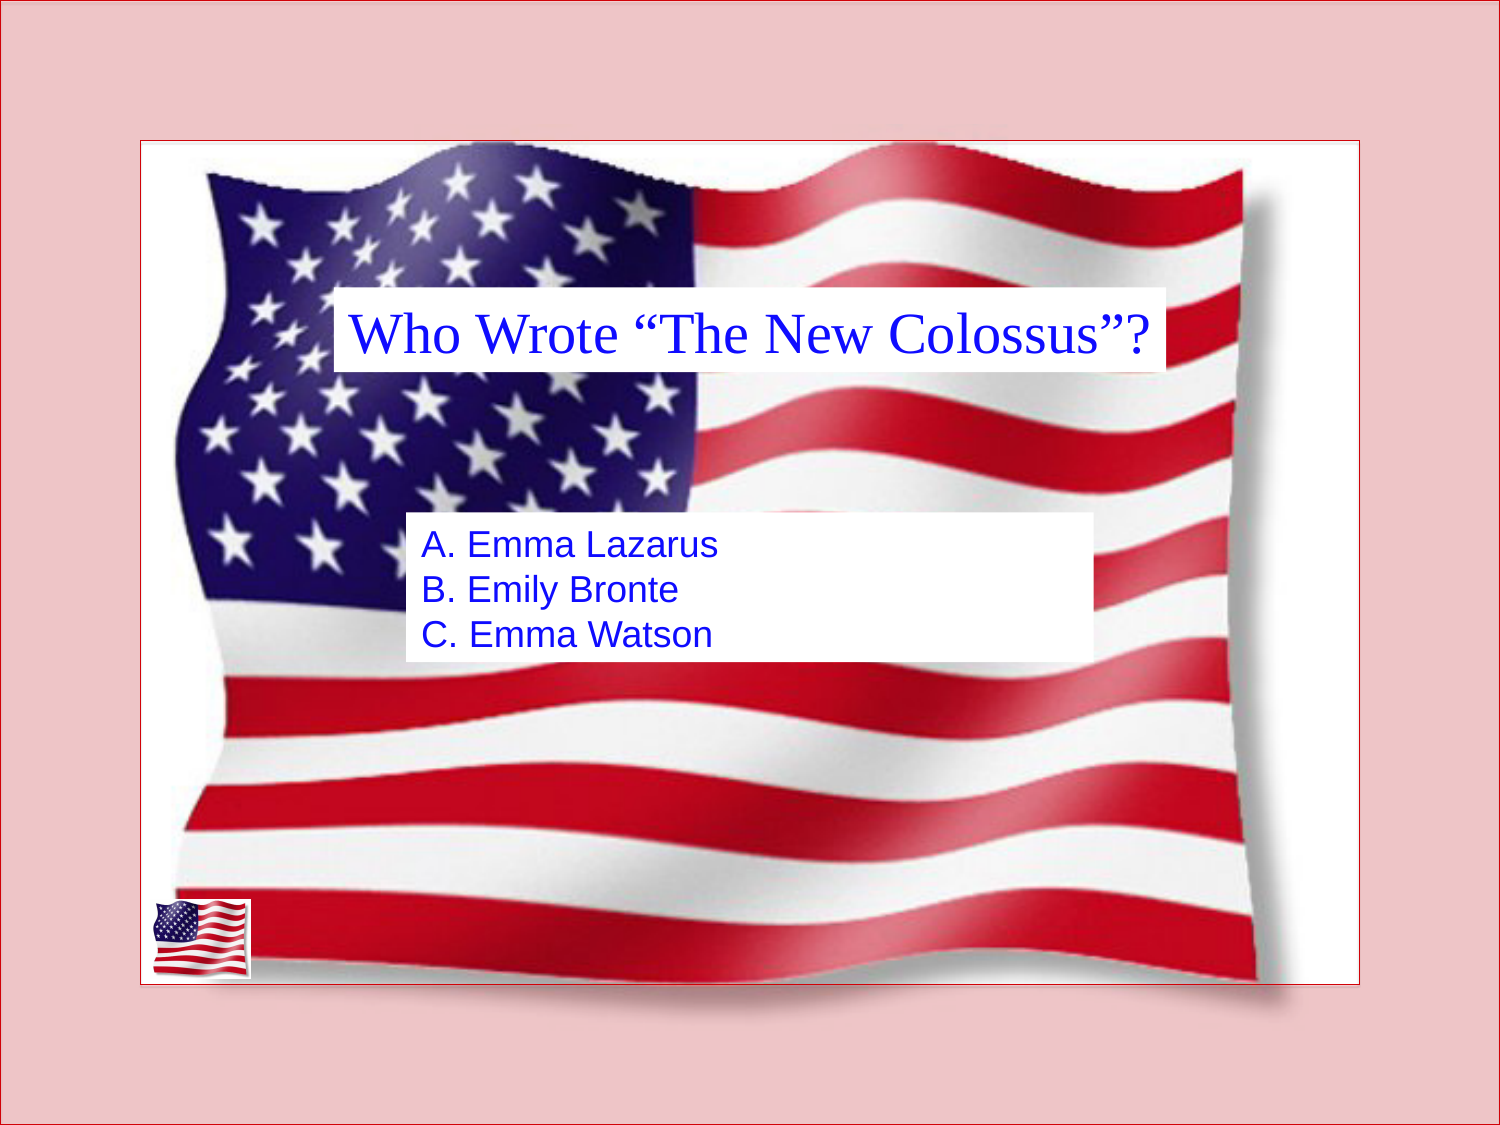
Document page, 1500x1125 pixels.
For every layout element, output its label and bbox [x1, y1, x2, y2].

text_box [0, 0, 1500, 1125]
picture [137, 124, 1313, 1033]
